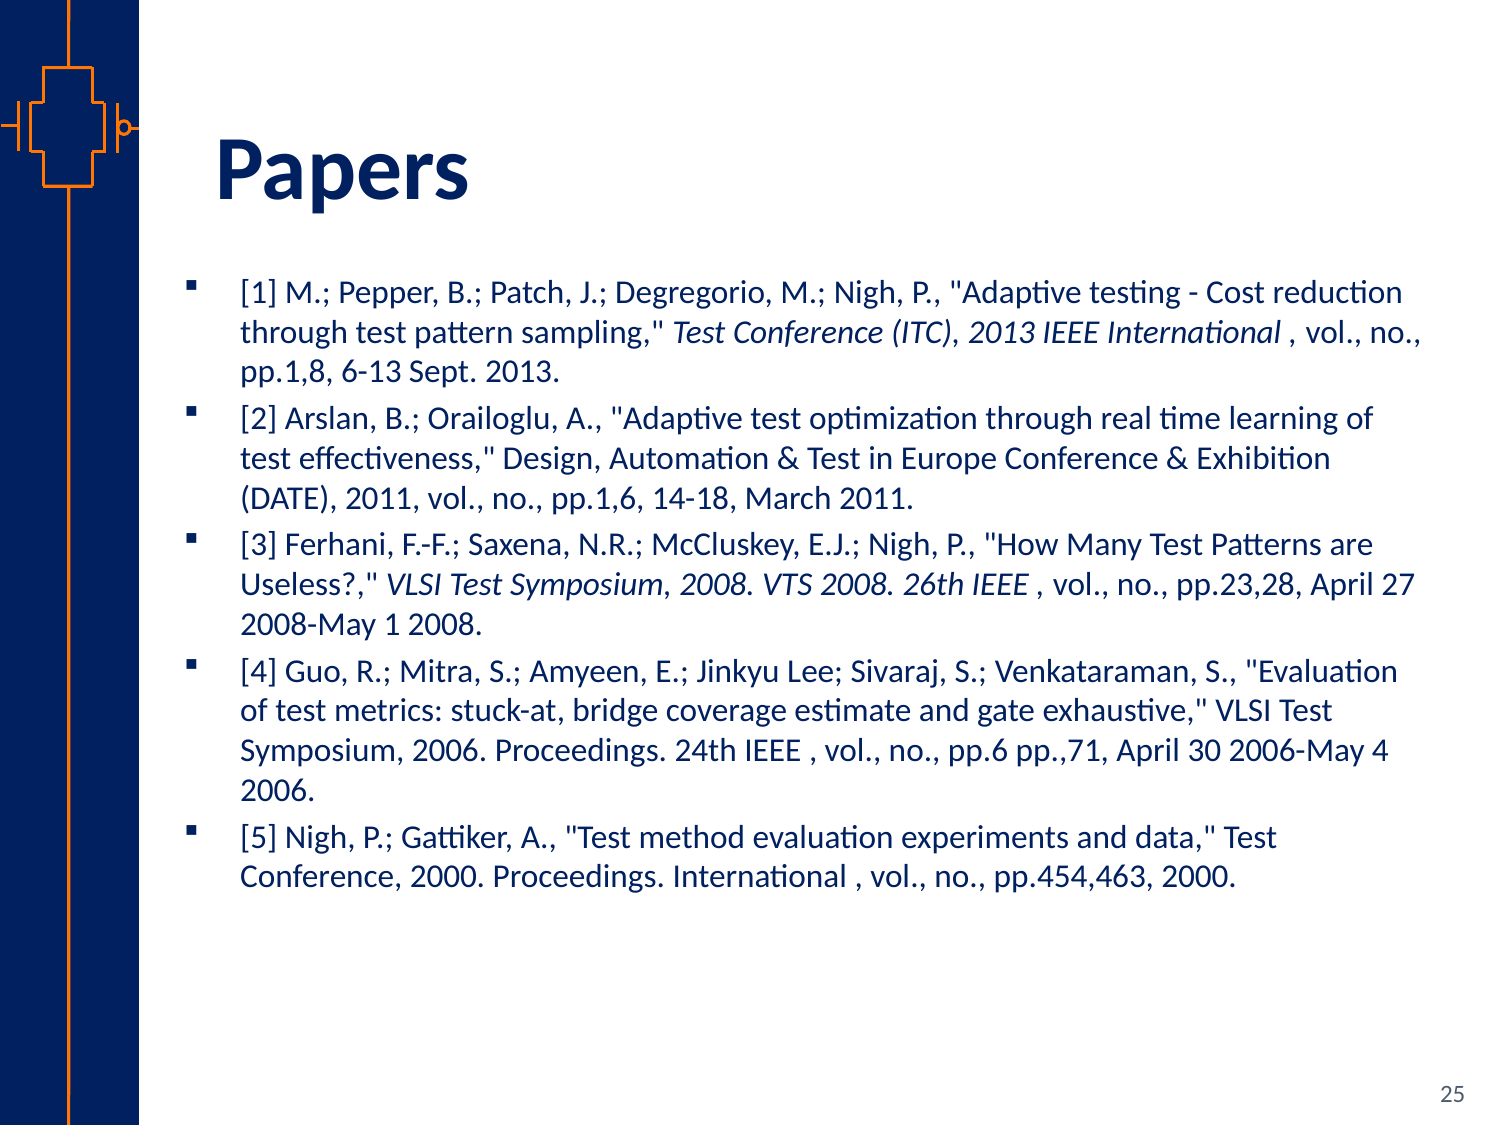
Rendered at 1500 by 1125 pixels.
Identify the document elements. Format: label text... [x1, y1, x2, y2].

list [1] M.; Pepper, B.; Patch, J.; Degregorio, M.; Nigh, P., "Adaptive testing - Cost reduction through test pattern sampling," Test Conference (ITC), 2013 IEEE International , vol., no., pp.1,8, 6-13 Sept. 2013. [2] Arslan, B.; Orailoglu, A., "Adaptive test optimization through real time learning of test effectiveness," Design, Automation & Test in Europe Conference & Exhibition (DATE), 2011, vol., no., pp.1,6, 14-18, March 2011. [3] Ferhani, F.-F.; Saxena, N.R.; McCluskey, E.J.; Nigh, P., "How Many Test Patterns are Useless?," VLSI Test Symposium, 2008. VTS 2008. 26th IEEE , vol., no., pp.23,28, April 27 2008-May 1 2008. [4] Guo, R.; Mitra, S.; Amyeen, E.; Jinkyu Lee; Sivaraj, S.; Venkataraman, S., "Evaluation of test metrics: stuck-at, bridge coverage estimate and gate exhaustive," VLSI Test Symposium, 2006. Proceedings. 24th IEEE , vol., no., pp.6 pp.,71, April 30 2006-May 4 2006. [5] Nigh, P.; Gattiker, A., "Test method evaluation experiments and data," Test Conference, 2000. Proceedings. International , vol., no., pp.454,463, 2000. [168, 262, 1449, 1054]
title Papers [200, 37, 1388, 225]
slide_number 25 [1425, 1062, 1488, 1123]
